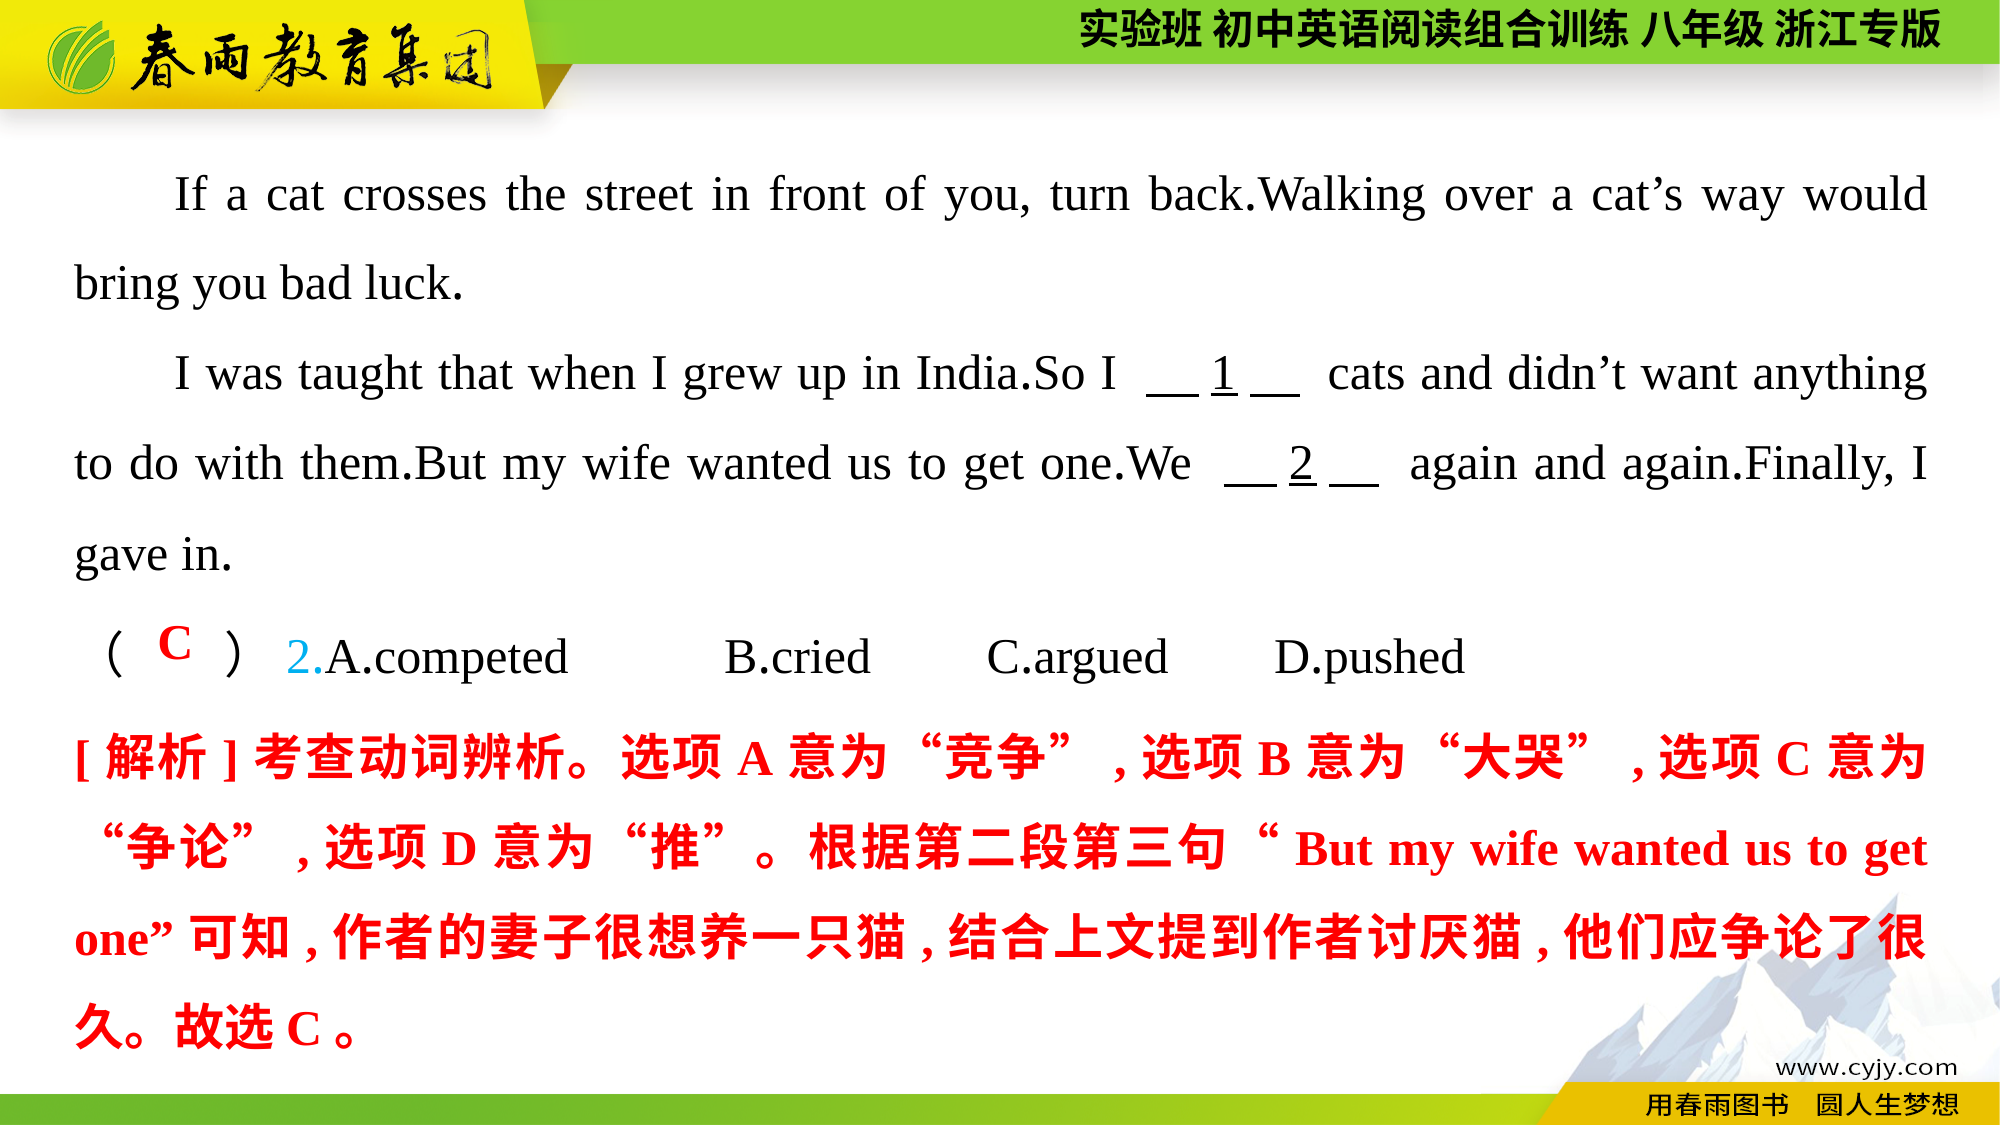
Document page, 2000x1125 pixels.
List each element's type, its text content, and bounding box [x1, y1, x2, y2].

text_box C [142, 602, 209, 678]
text_box （ ）2.A.competed B.cried C.argued D.pushed [59, 586, 1944, 692]
picture [0, 0, 2000, 1125]
text_box [解析]考查动词辨析。选项A意为“竞争”,选项B意为“大哭”,选项C意为“争论”,选项D意为“推”。根据第二段第三句“But my wife wanted us to get one”可知,作者的妻子很想养一只猫,结合上文提到作者讨厌猫,他们应争论了很久。故选C。 [59, 692, 1944, 1063]
list If a cat crosses the street in front of you, turn back.Walking over a cat’s way would bring you bad luck. I was taught that when I grew up in India.So I 1 cats and didn’t want anything to do with them.But my wife wanted us to get one.We 2 again and again.Finally, I gave in. [59, 122, 1944, 581]
